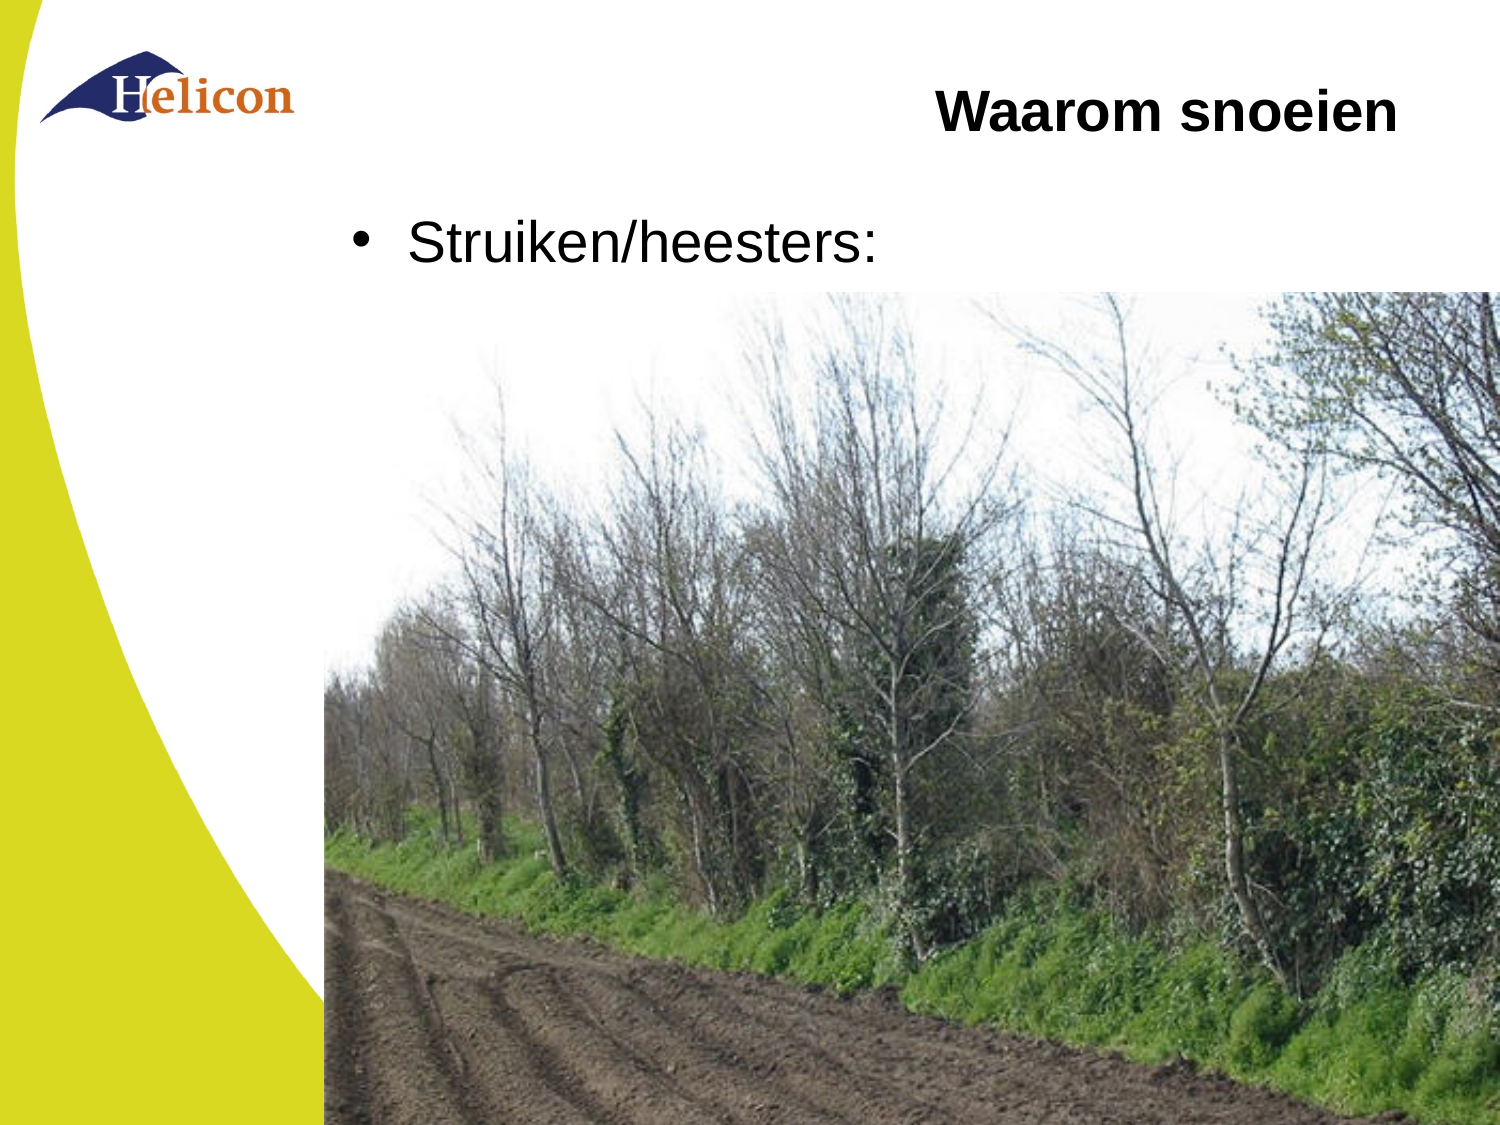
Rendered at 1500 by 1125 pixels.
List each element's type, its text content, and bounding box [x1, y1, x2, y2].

list Struiken/heesters: [336, 196, 1425, 291]
title Waarom snoeien [324, 54, 1415, 161]
picture [0, 0, 1500, 1125]
